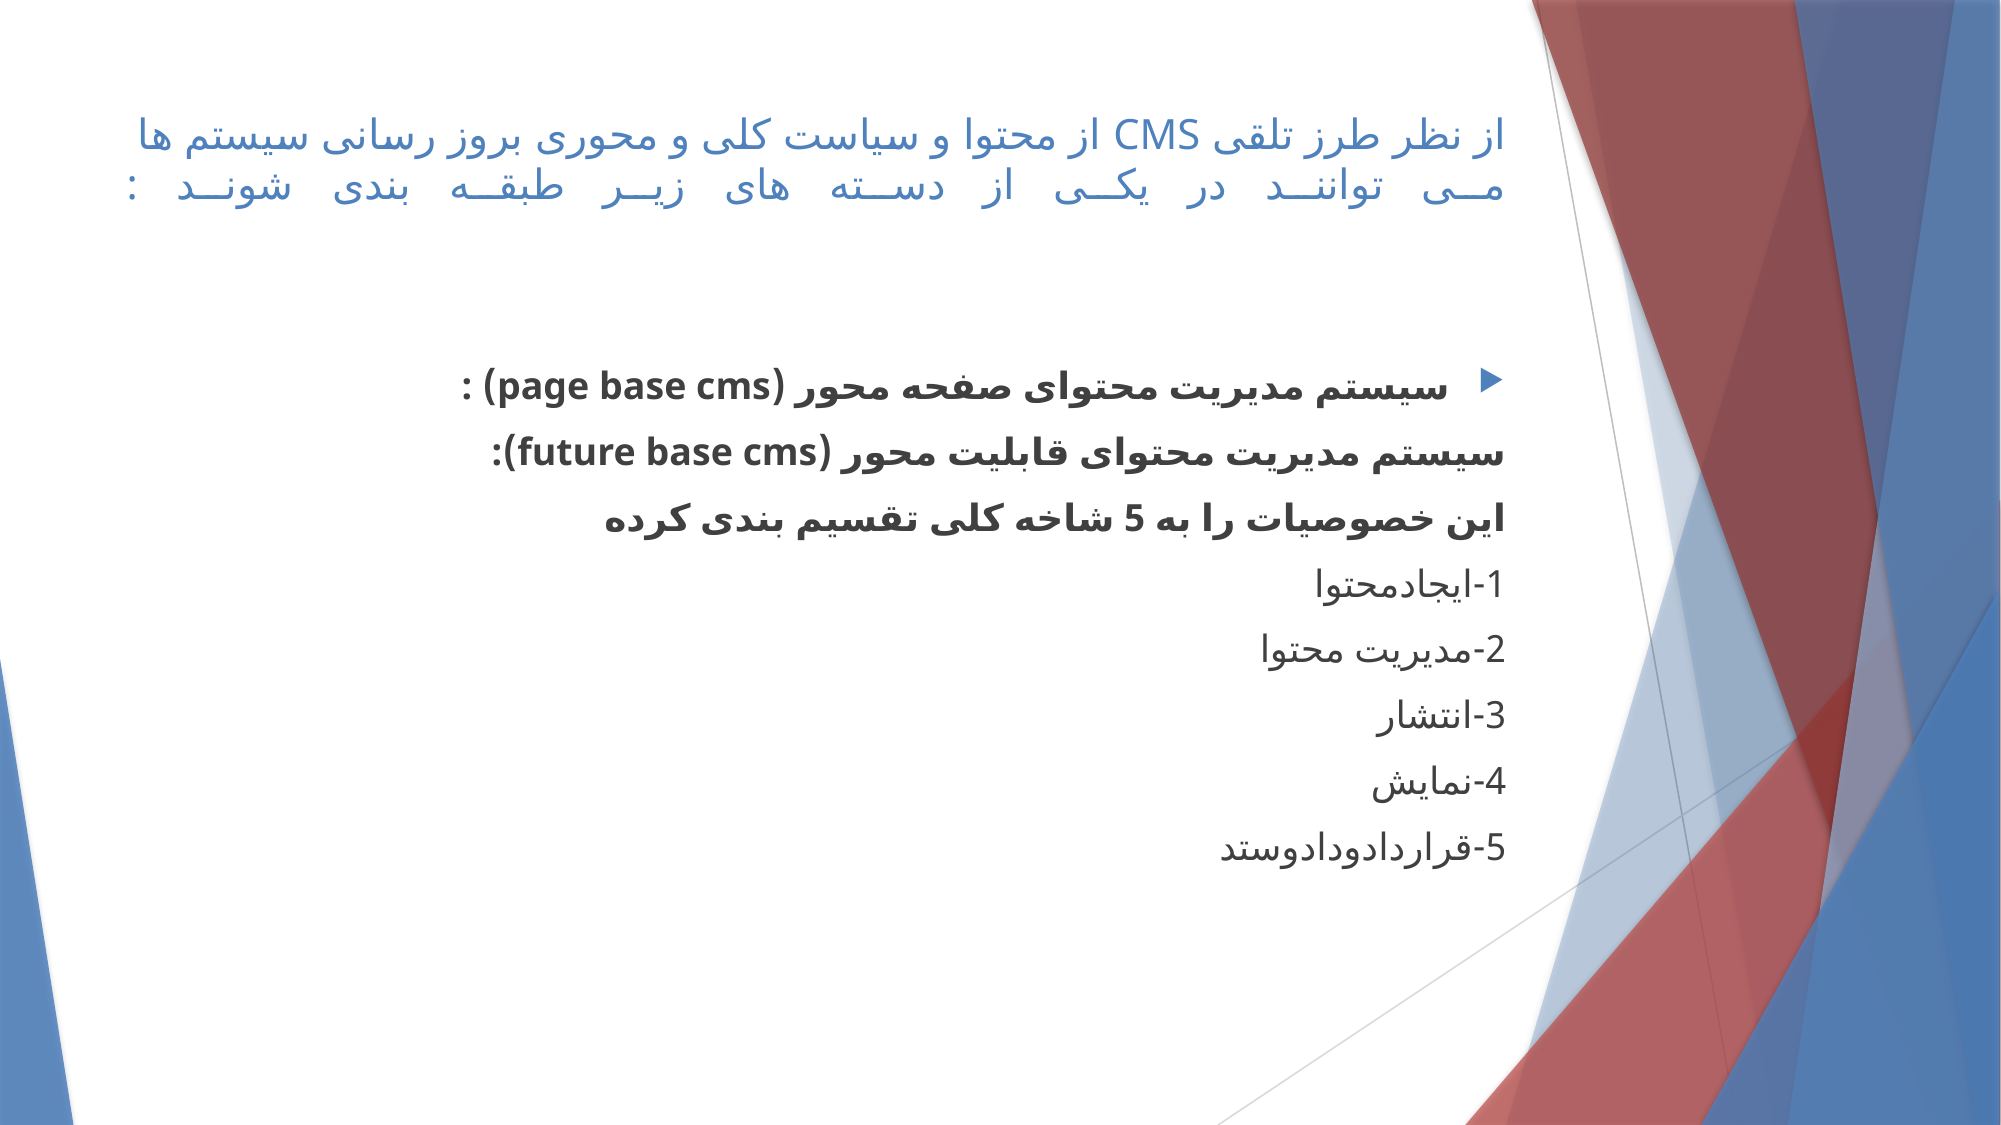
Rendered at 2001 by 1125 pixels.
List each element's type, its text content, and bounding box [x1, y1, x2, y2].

list سیستم مدیریت محتوای صفحه محور (page base cms) : سیستم مدیریت محتوای قابلیت محور (future base cms): این خصوصیات را به 5 شاخه کلی تقسیم بندی کرده 1-ایجادمحتوا 2-مدیریت محتوا 3-انتشار 4-نمایش 5-قراردادودادوستد [111, 354, 1522, 992]
title از نظر طرز تلقی CMS از محتوا و سیاست کلی و محوری بروز رسانی سیستم ها می توانند در یکی از دسته های زیر طبقه بندی شوند : [111, 99, 1522, 317]
